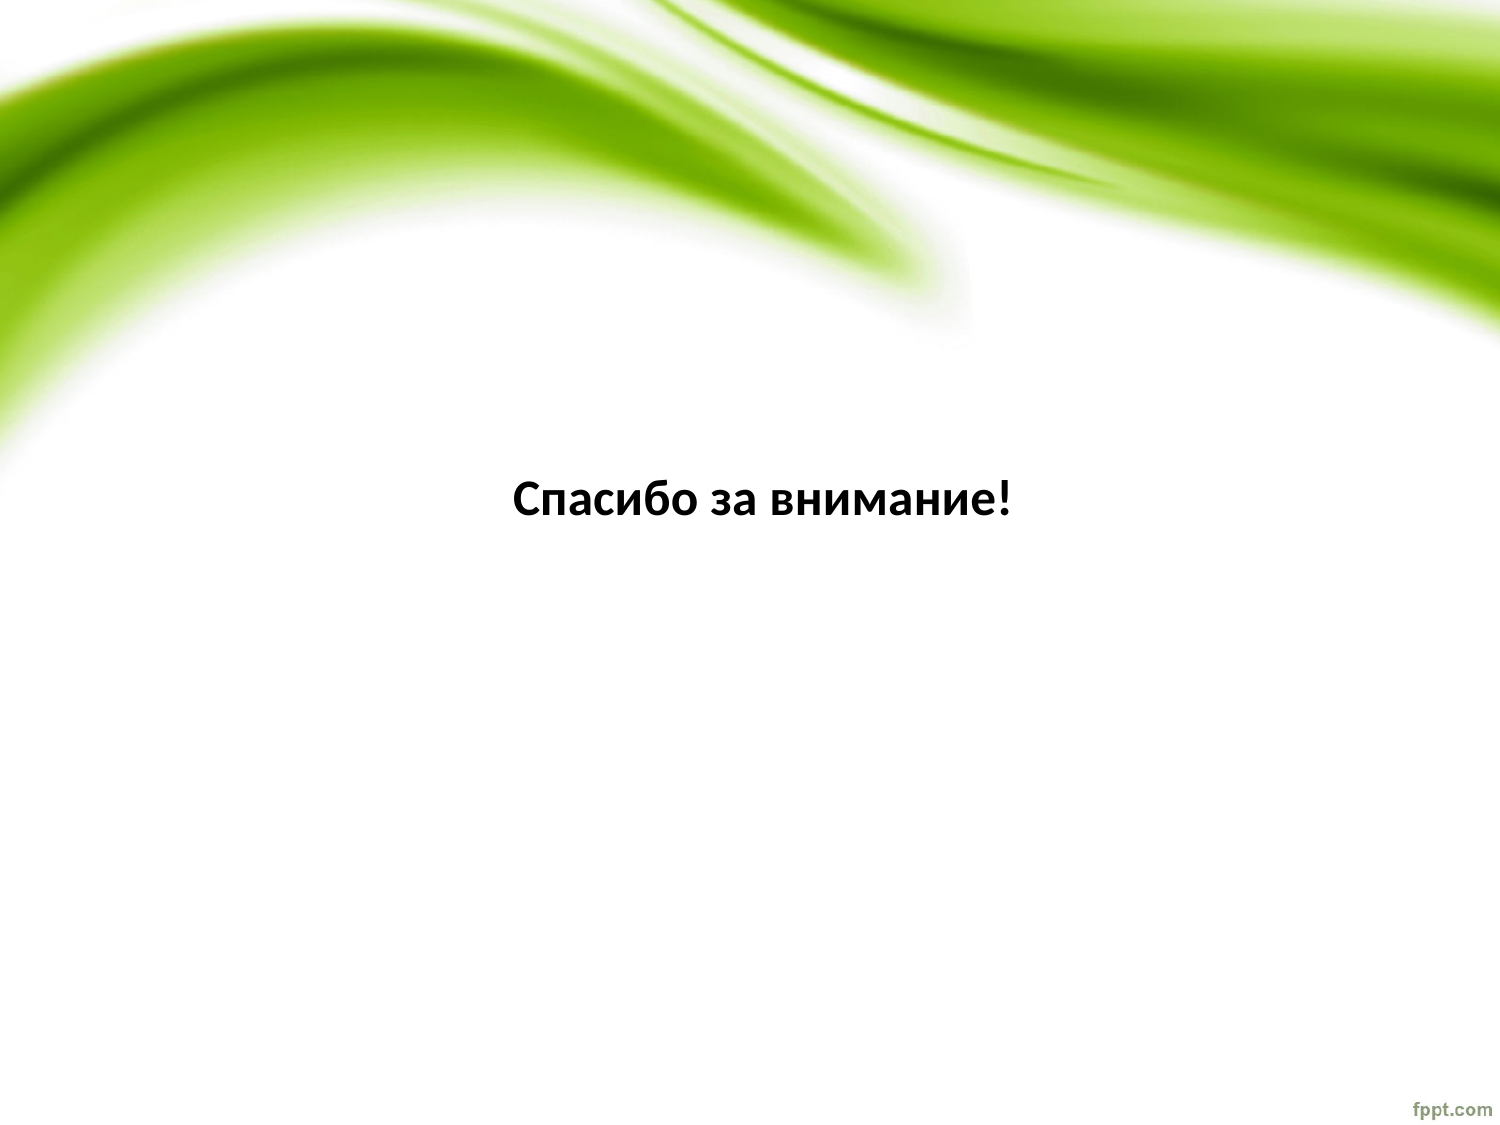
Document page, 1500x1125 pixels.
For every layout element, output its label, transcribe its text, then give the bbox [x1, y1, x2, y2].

picture [0, 0, 1500, 1125]
title Спасибо за внимание! [88, 456, 1439, 584]
